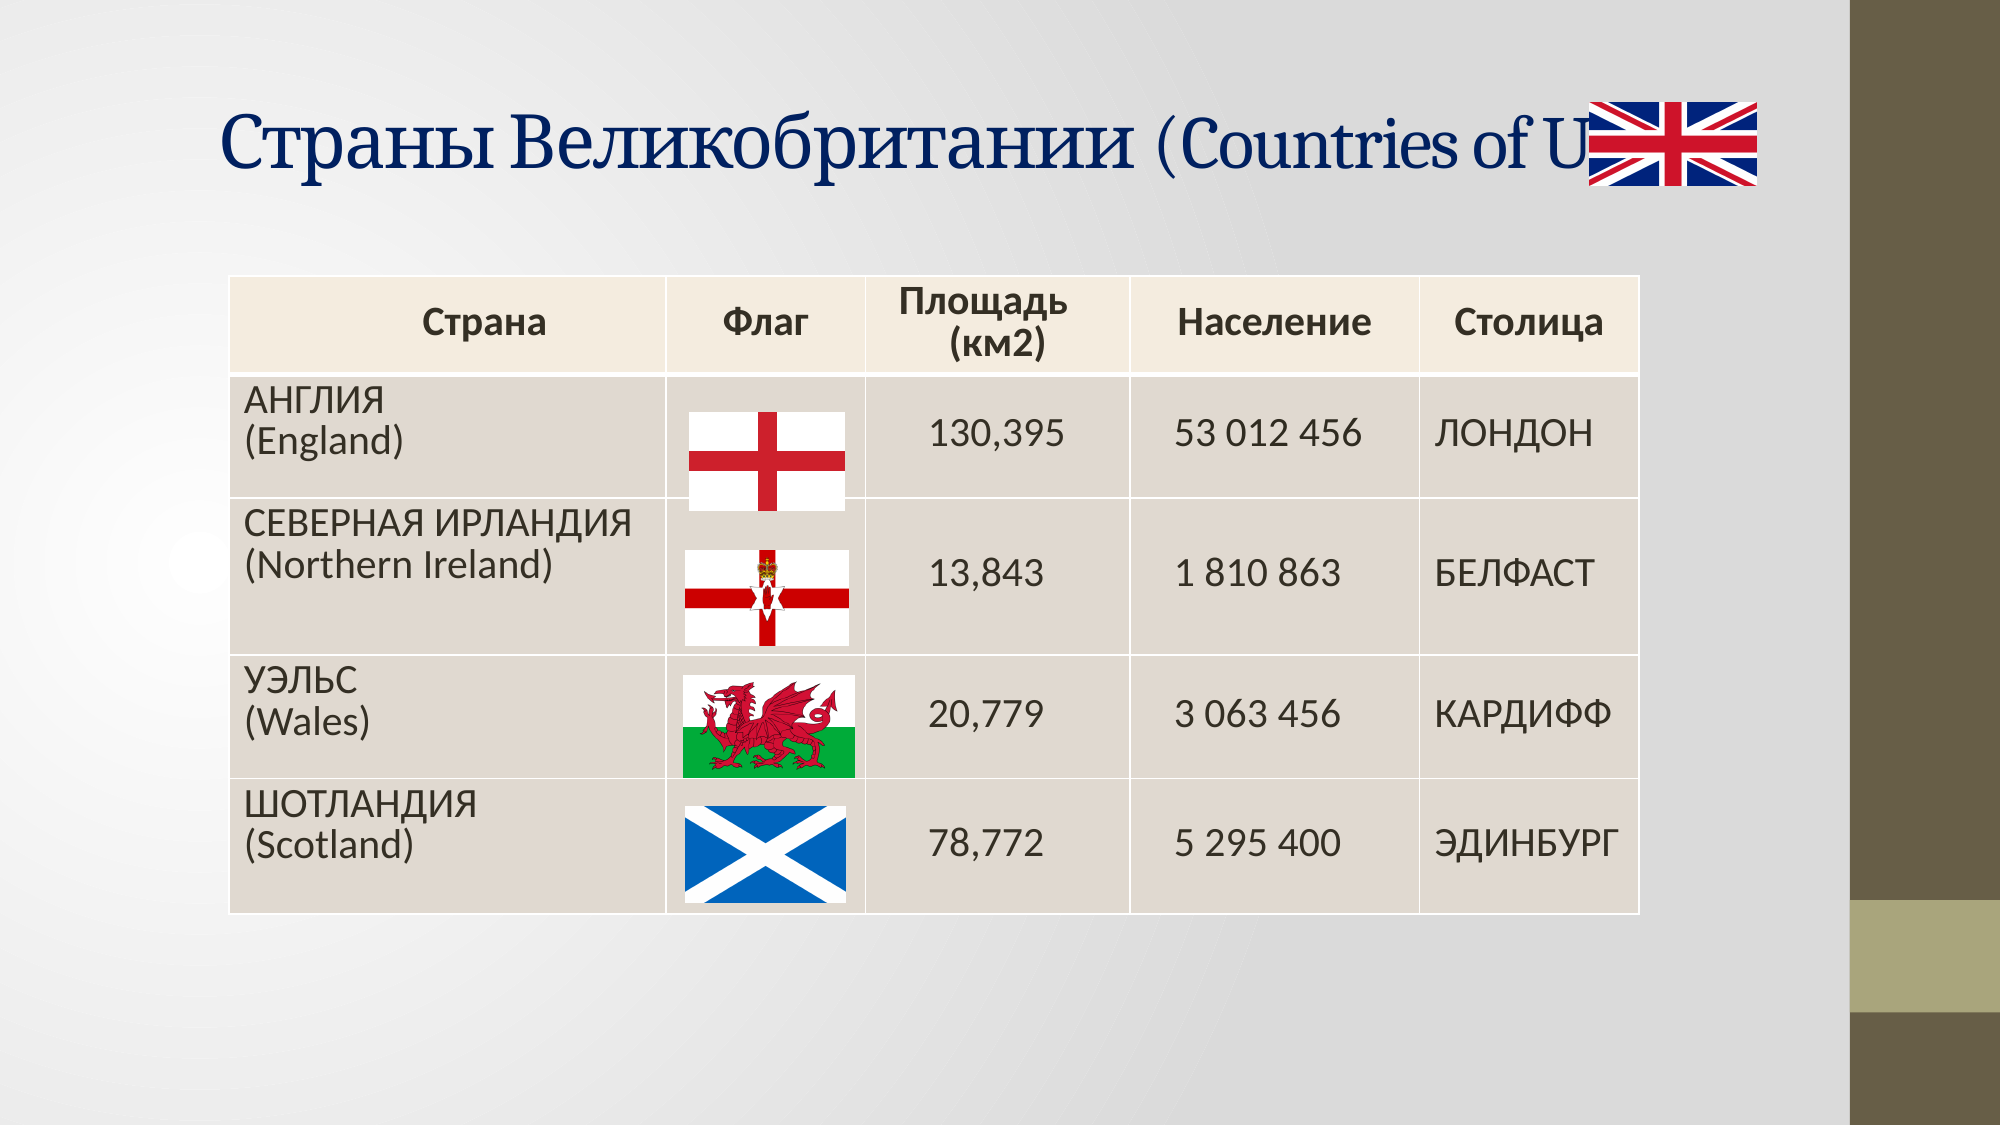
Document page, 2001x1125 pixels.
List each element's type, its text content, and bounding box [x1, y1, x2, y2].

table_cell 53 012 456 [1131, 377, 1419, 497]
table_cell [667, 656, 865, 778]
table_cell 3 063 456 [1131, 656, 1419, 778]
table_cell 1 810 863 [1131, 499, 1419, 654]
table_cell 130,395 [866, 377, 1129, 497]
table_cell АНГЛИЯ (England) [230, 377, 665, 497]
picture [684, 805, 847, 903]
picture [683, 674, 855, 779]
table_cell 20,779 [866, 656, 1129, 778]
table_cell 13,843 [866, 499, 1129, 654]
picture [688, 411, 846, 511]
table_header Флаг [667, 277, 865, 372]
table_cell ШОТЛАНДИЯ (Scotland) [230, 779, 665, 913]
table_cell СЕВЕРНАЯ ИРЛАНДИЯ (Northern Ireland) [230, 499, 665, 654]
table_header Население [1131, 277, 1419, 372]
picture [684, 550, 849, 647]
table_cell [667, 779, 865, 913]
picture [1588, 101, 1758, 187]
table_cell УЭЛЬС (Wales) [230, 656, 665, 778]
table_cell КАРДИФФ [1420, 656, 1638, 778]
table_header Площадь (км2) [866, 277, 1129, 372]
table_cell 78,772 [866, 779, 1129, 913]
table_cell [667, 377, 865, 497]
title Страны Великобритании (Countries of UK) [99, 45, 1767, 233]
table_cell [667, 499, 865, 654]
table_cell ЛОНДОН [1420, 377, 1638, 497]
table_header Страна [230, 277, 665, 372]
table_cell ЭДИНБУРГ [1420, 779, 1638, 913]
table_header Столица [1420, 277, 1638, 372]
table_cell 5 295 400 [1131, 779, 1419, 913]
table_cell БЕЛФАСТ [1420, 499, 1638, 654]
